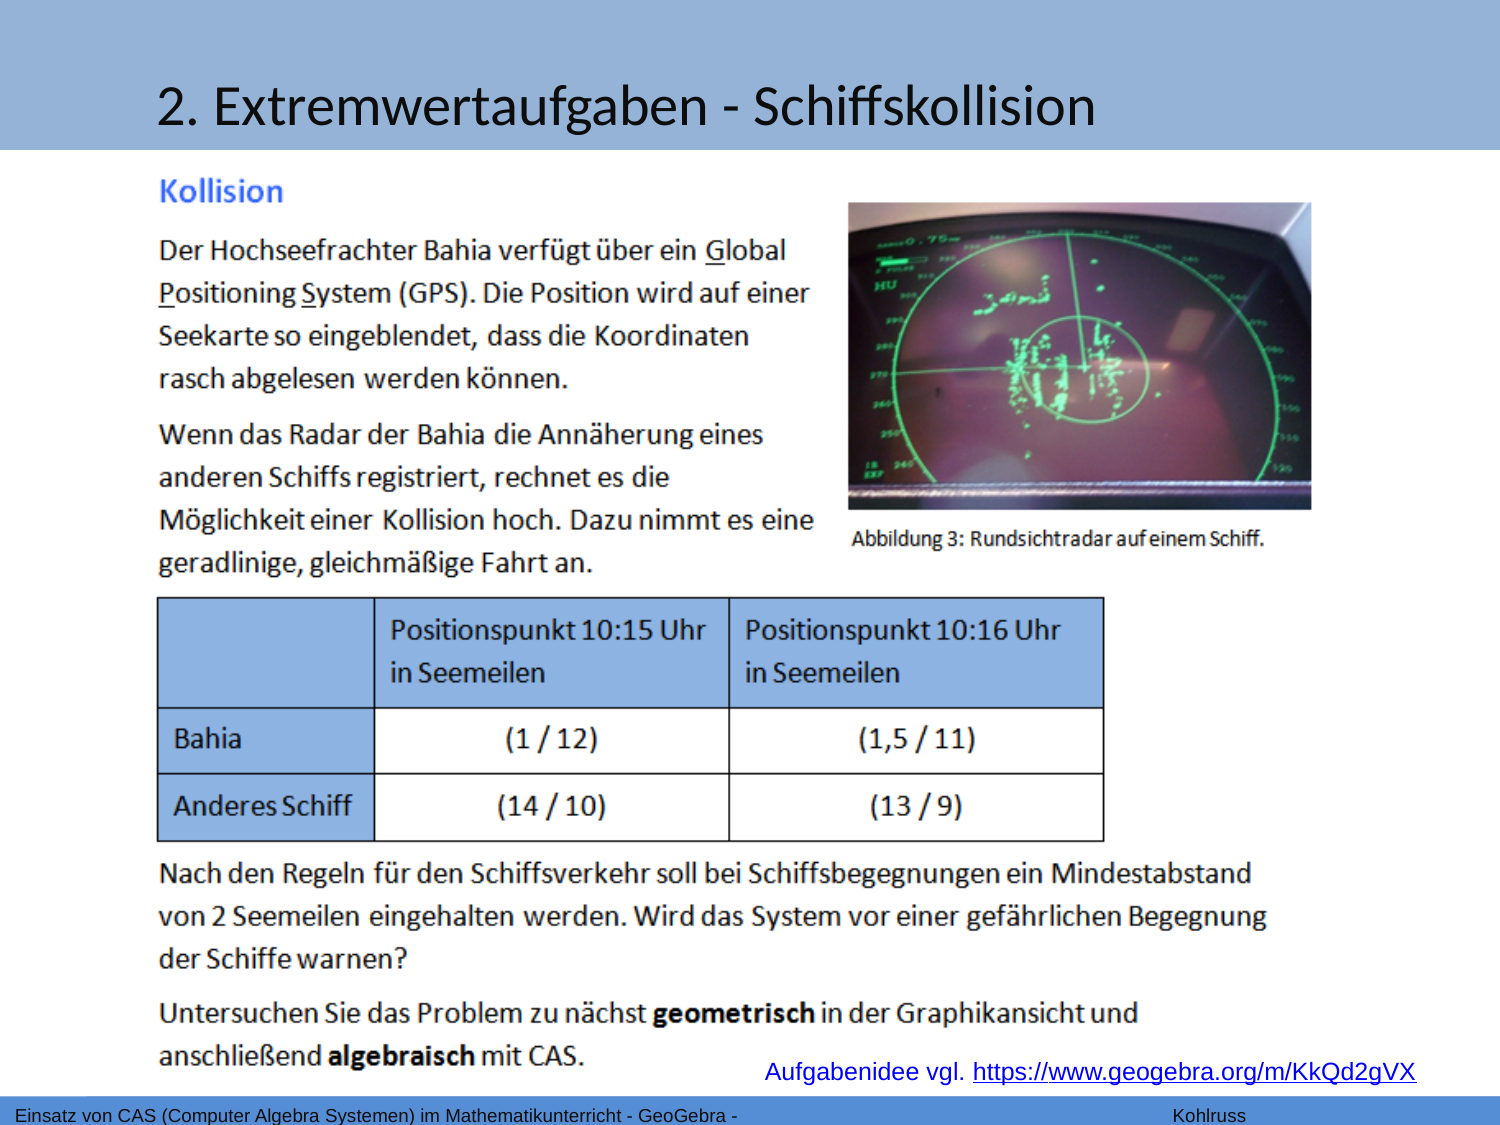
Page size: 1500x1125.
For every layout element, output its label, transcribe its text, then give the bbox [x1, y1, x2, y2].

text_box Aufgabenidee vgl. https://www.geogebra.org/m/KkQd2gVX [750, 1047, 1491, 1093]
picture [144, 160, 1333, 1079]
text_box 2. Extremwertaufgaben - Schiffskollision [141, 59, 1500, 145]
